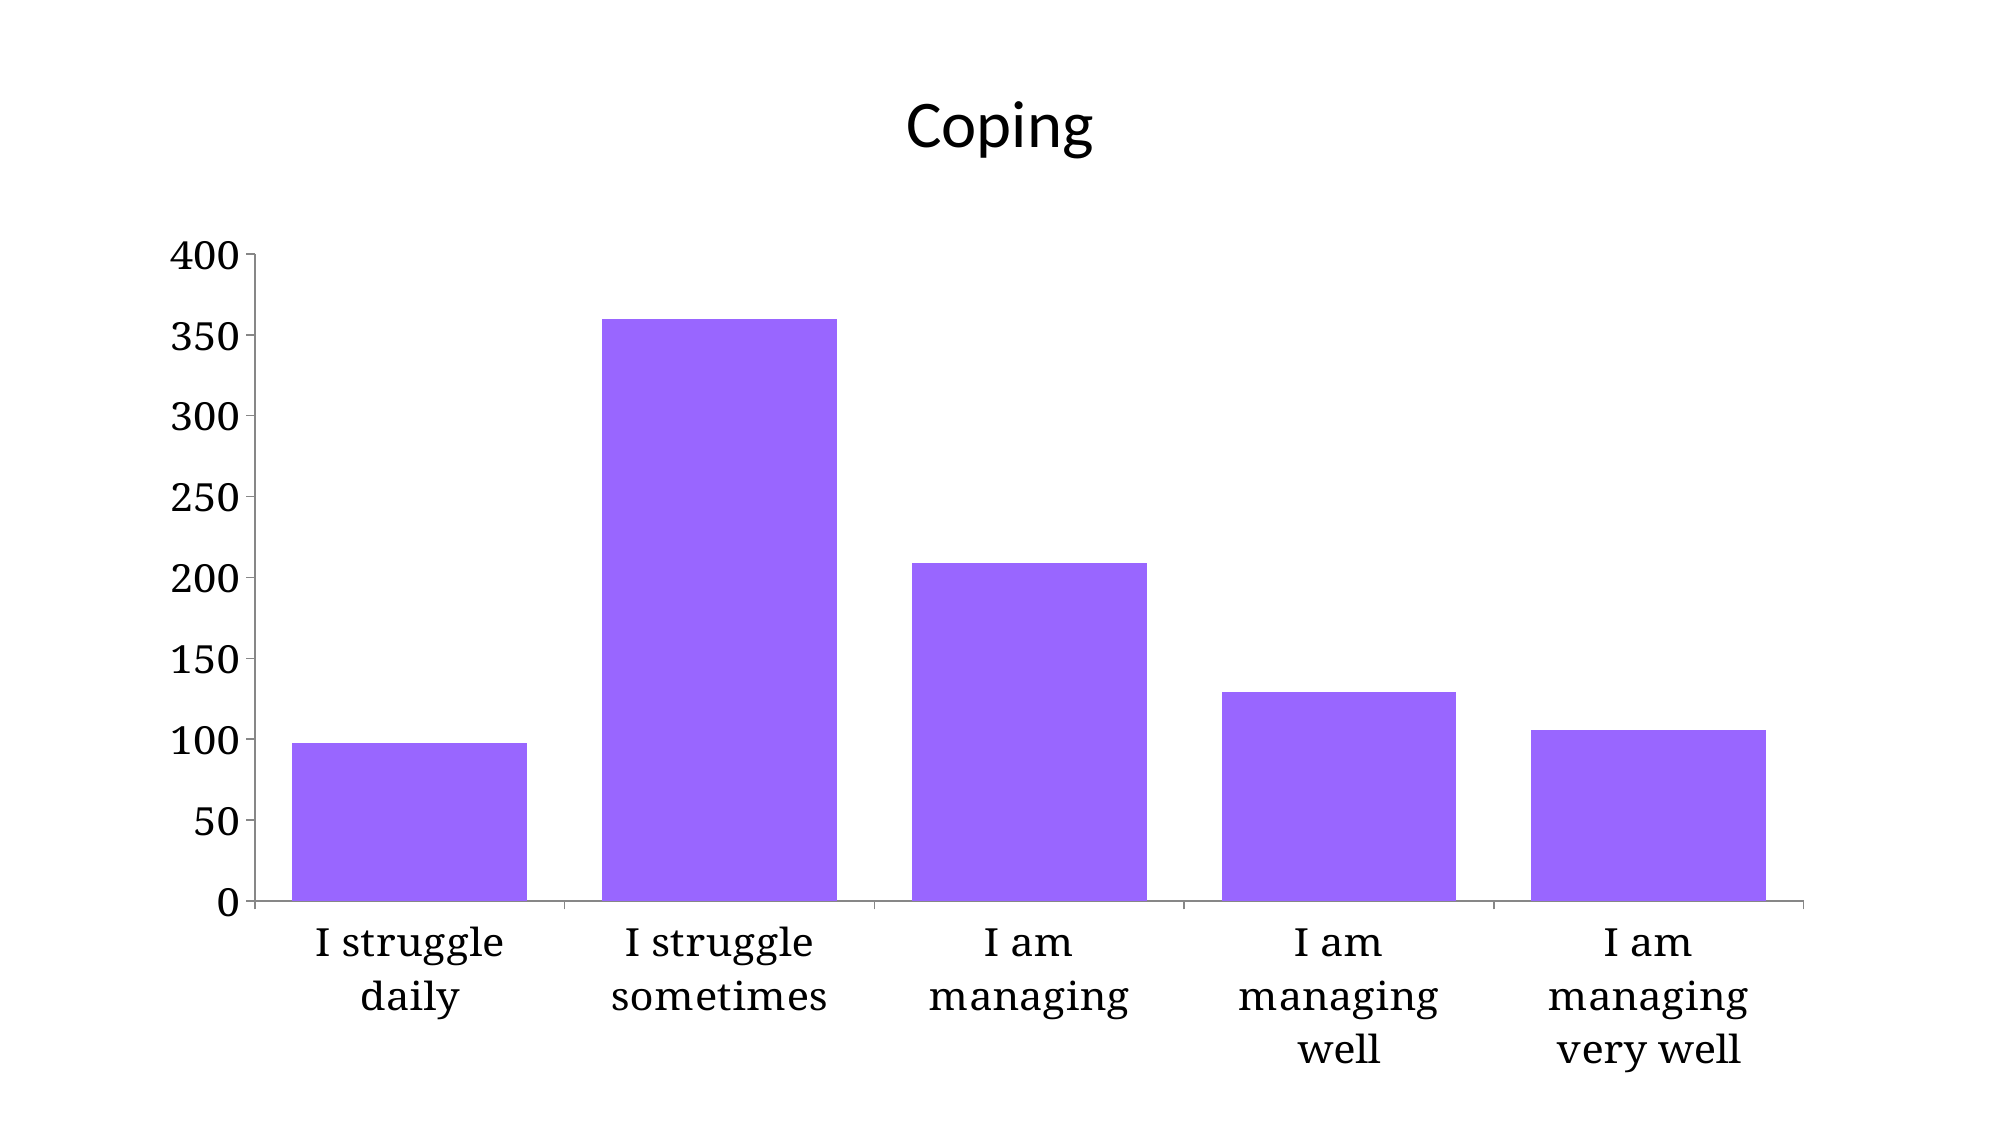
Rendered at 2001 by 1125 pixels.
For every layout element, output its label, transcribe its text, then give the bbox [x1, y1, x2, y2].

chart [125, 226, 1833, 1076]
title Coping [99, 45, 1900, 198]
